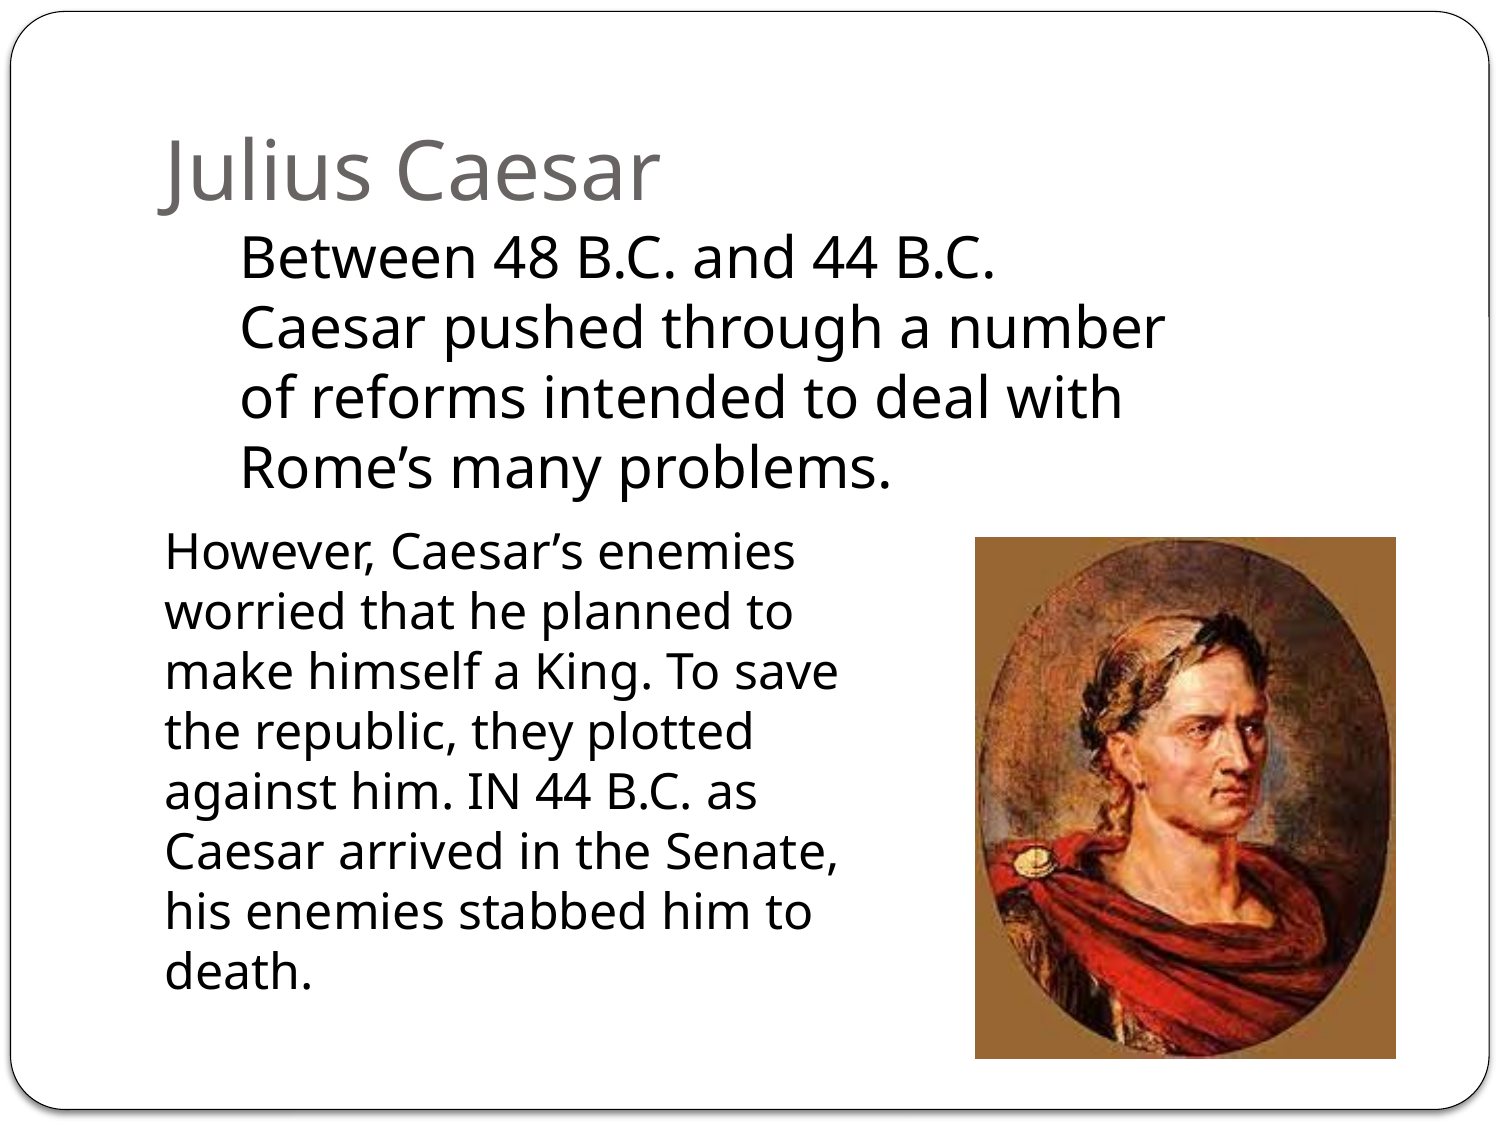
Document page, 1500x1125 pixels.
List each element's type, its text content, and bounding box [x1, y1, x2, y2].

text_box Between 48 B.C. and 44 B.C. Caesar pushed through a number of reforms intended to deal with Rome’s many problems. [224, 212, 1200, 508]
picture [974, 537, 1396, 1059]
text_box However, Caesar’s enemies worried that he planned to make himself a King. To save the republic, they plotted against him. IN 44 B.C. as Caesar arrived in the Senate, his enemies stabbed him to death. [149, 512, 913, 1008]
title Julius Caesar [150, 45, 1425, 233]
